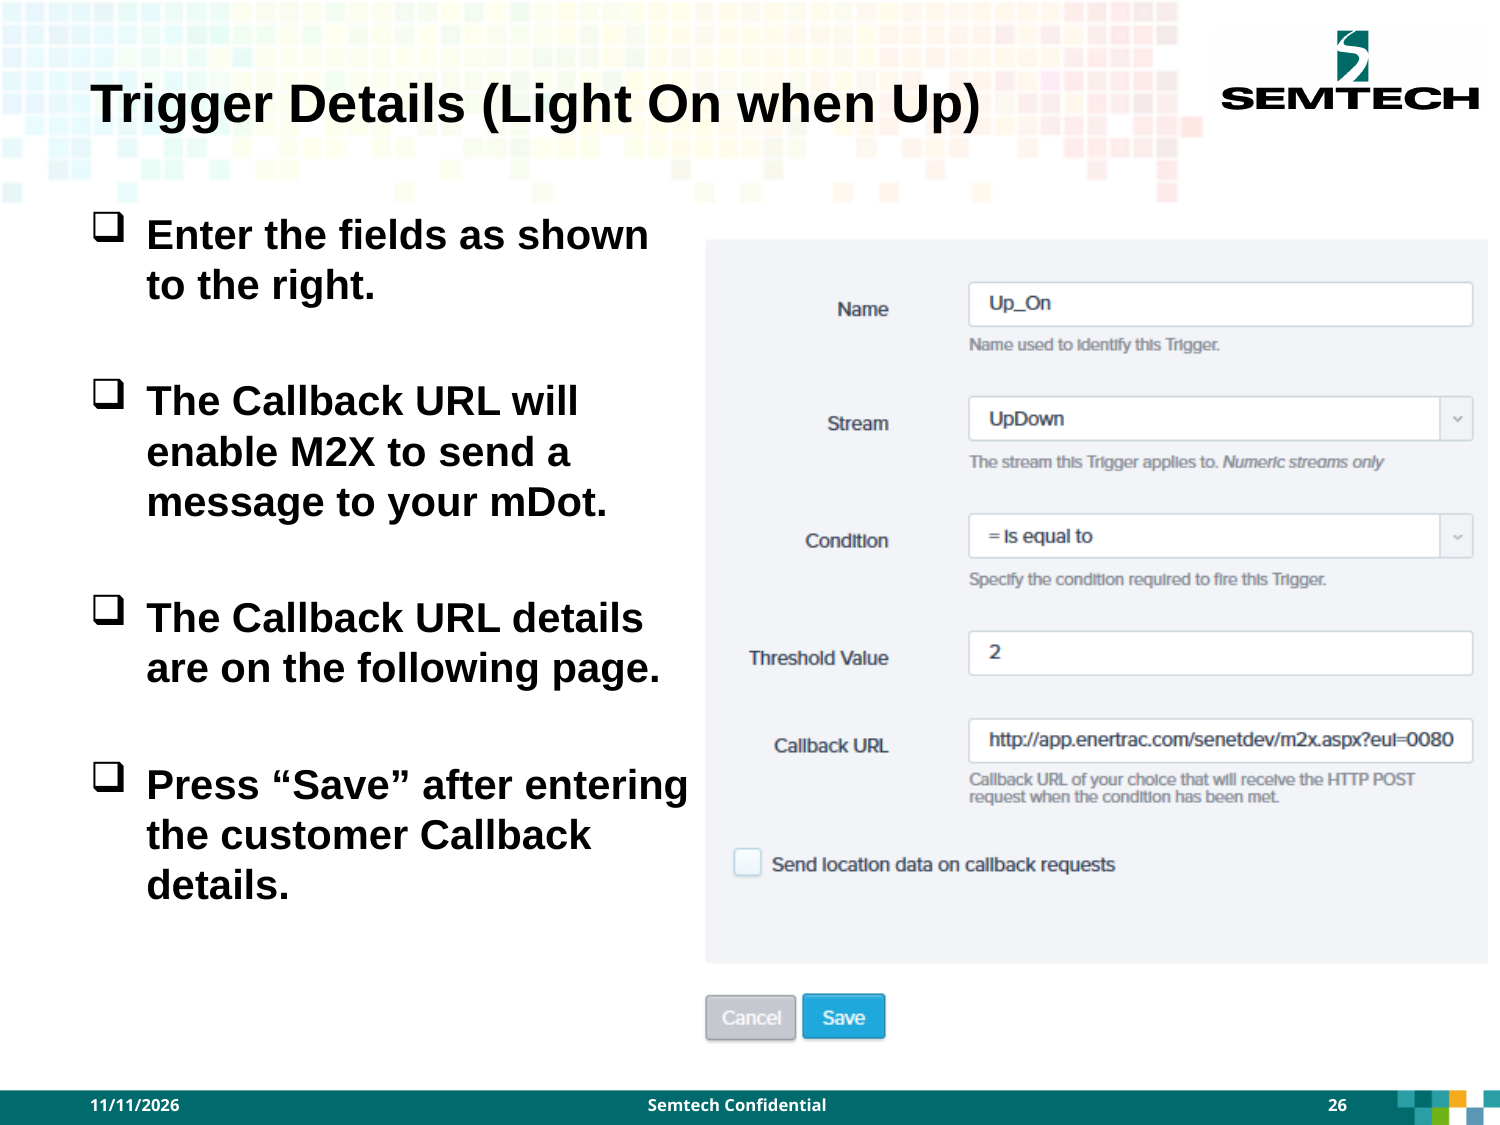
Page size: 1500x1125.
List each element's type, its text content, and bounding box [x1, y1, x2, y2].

picture [0, 0, 1500, 1125]
title Trigger Details (Light On when Up) [75, 45, 1200, 163]
list Enter the fields as shown to the right. The Callback URL will enable M2X to send a message to your mDot. The Callback URL details are on the following page. Press “Save” after entering the customer Callback details. [75, 200, 713, 943]
